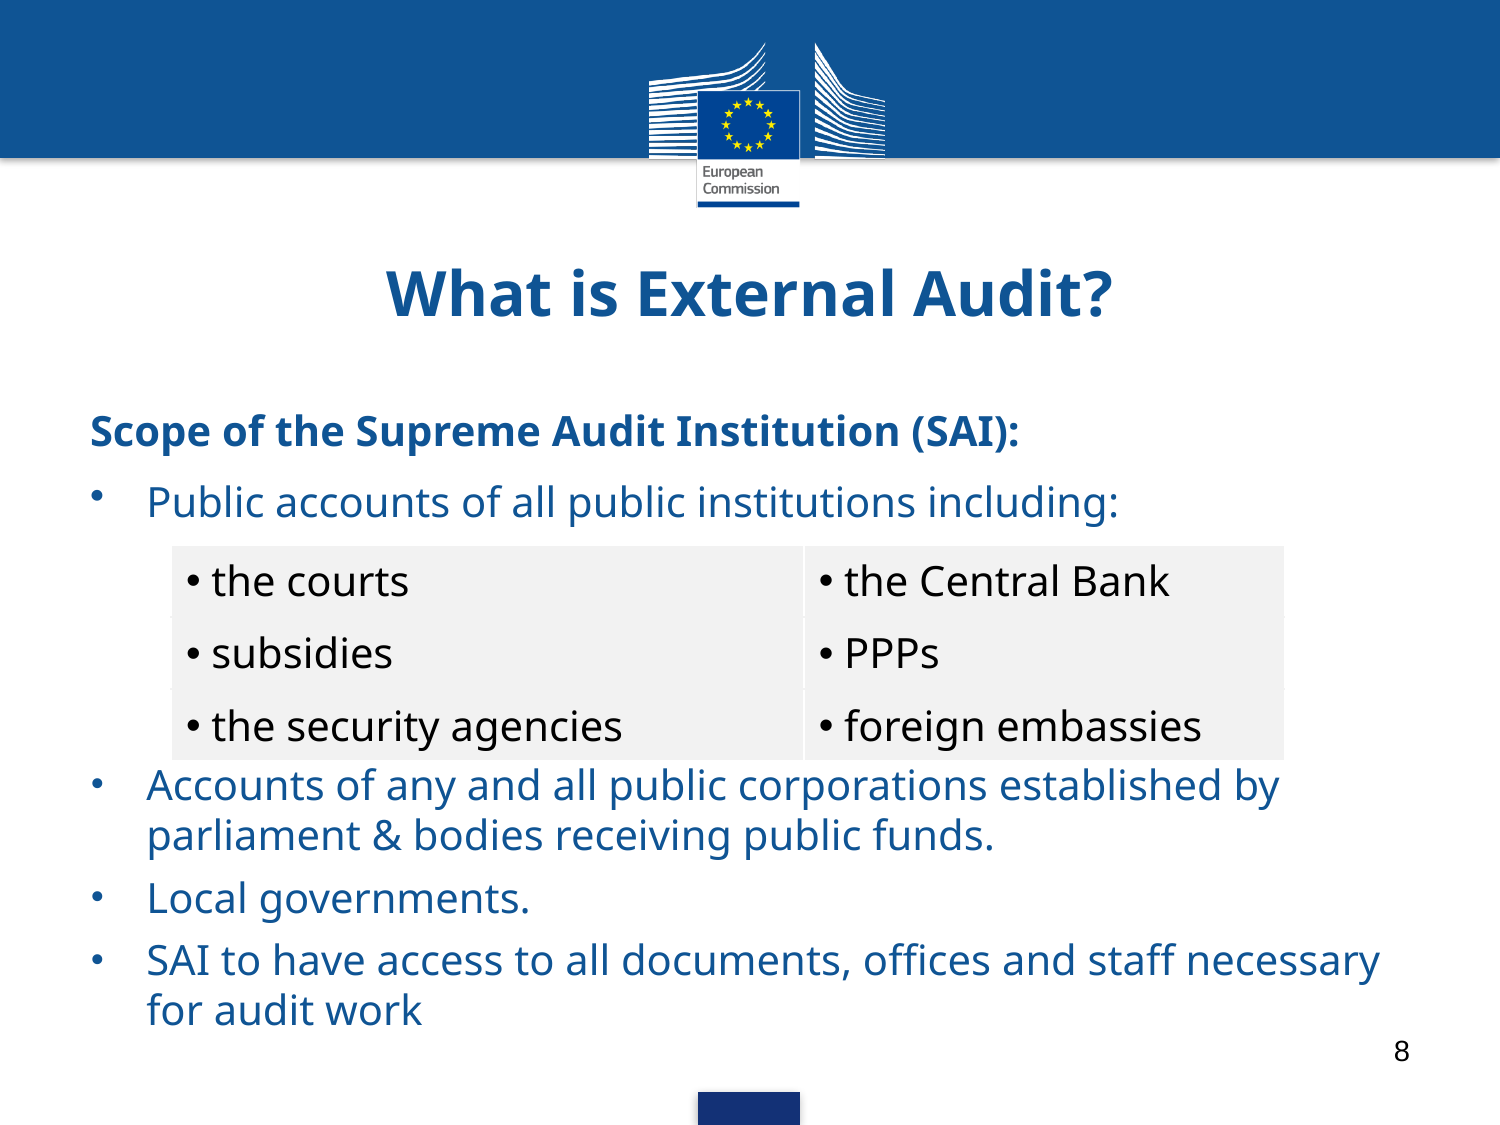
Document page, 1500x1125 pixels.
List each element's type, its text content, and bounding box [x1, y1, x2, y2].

table_cell foreign embassies [805, 690, 1284, 760]
table_header the courts [172, 546, 803, 616]
text_box What is External Audit? [0, 197, 1500, 386]
table_cell the security agencies [172, 690, 803, 760]
list Scope of the Supreme Audit Institution (SAI): Public accounts of all public institutions including: Accounts of any and all public corporations established by parliament & bodies receiving public funds. Local governments. SAI to have access to all documents, offices and staff necessary for audit work [74, 396, 1426, 1071]
table_cell subsidies [172, 618, 803, 688]
picture [649, 42, 885, 197]
table_header the Central Bank [805, 546, 1284, 616]
slide_number 8 [1074, 1024, 1426, 1103]
table_cell PPPs [805, 618, 1284, 688]
